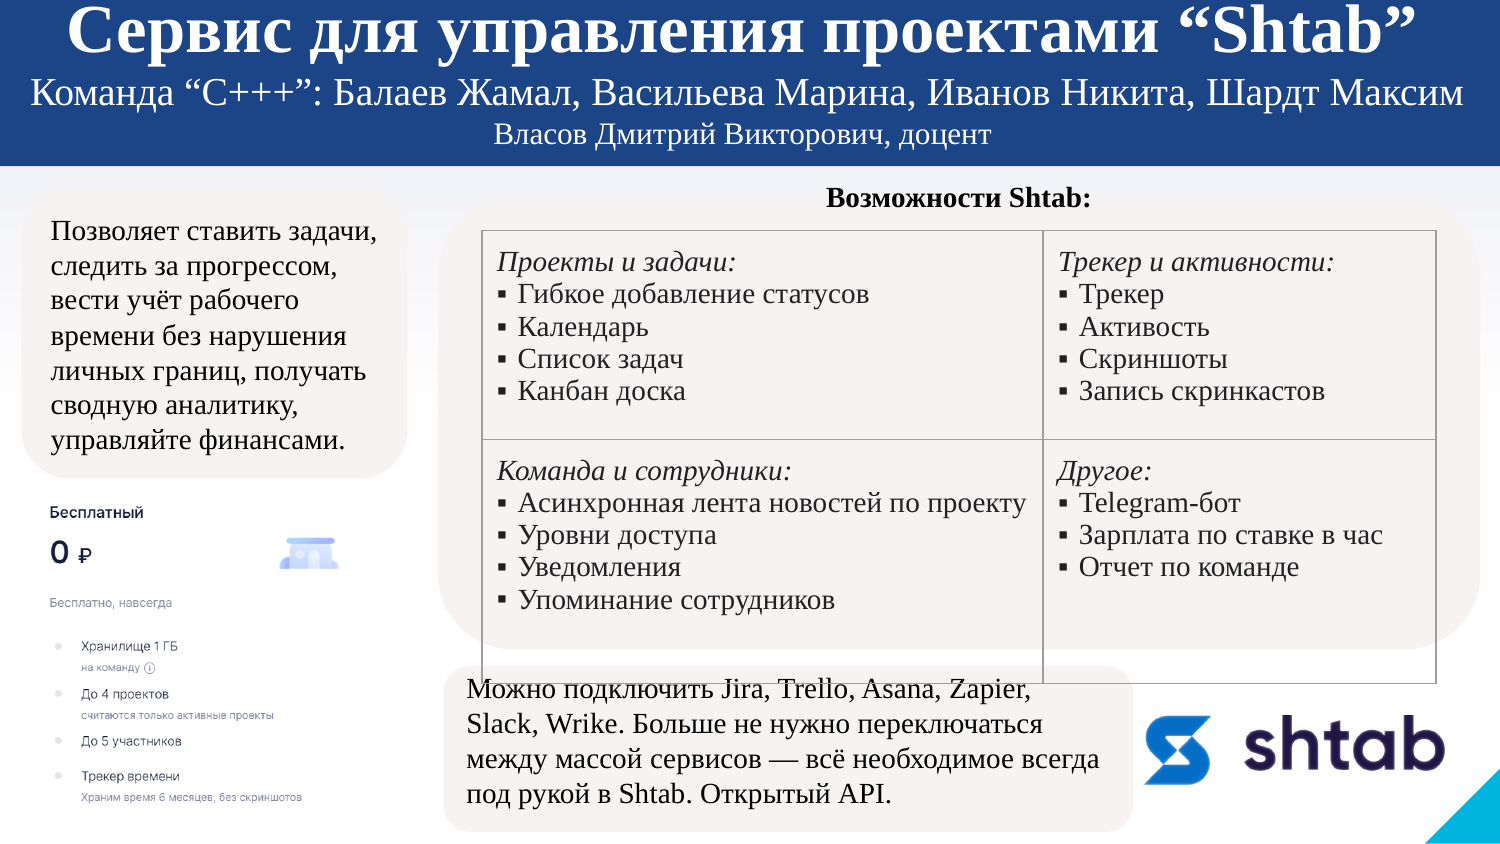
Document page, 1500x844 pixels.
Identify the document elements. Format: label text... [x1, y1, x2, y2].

table_header Трекер и активности: Трекер Активость Скриншоты Запись скринкастов [1044, 231, 1435, 439]
table_header Проекты и задачи: Гибкое добавление статусов Календарь Список задач Канбан доска [483, 231, 1042, 439]
title Сервис для управления проектами “Shtab” Команда “С+++”: Балаев Жамал, Васильева Марина, Иванов Никита, Шардт Максим Власов Дмитрий Викторович, доцент [0, 0, 1500, 118]
text_box Можно подключить Jira, Trello, Asana, Zapier, Slack, Wrike. Больше не нужно переключаться между массой сервисов — всё необходимое всегда под рукой в Shtab. Открытый API. [443, 665, 1134, 833]
table_cell Другое: Telegram-бот Зарплата по ставке в час Отчет по команде [1044, 440, 1435, 683]
text_box [0, 118, 1500, 167]
picture [1142, 714, 1447, 786]
text_box Возможности Shtab: [437, 196, 1481, 643]
table_cell Команда и сотрудники: Асинхронная лента новостей по проекту Уровни доступа Уведомления Упоминание сотрудников [483, 440, 1042, 683]
text_box Позволяет ставить задачи, следить за прогрессом, вести учёт рабочего времени без нарушения личных границ, получать сводную аналитику, управляйте финансами. [21, 188, 408, 479]
picture [34, 494, 364, 836]
